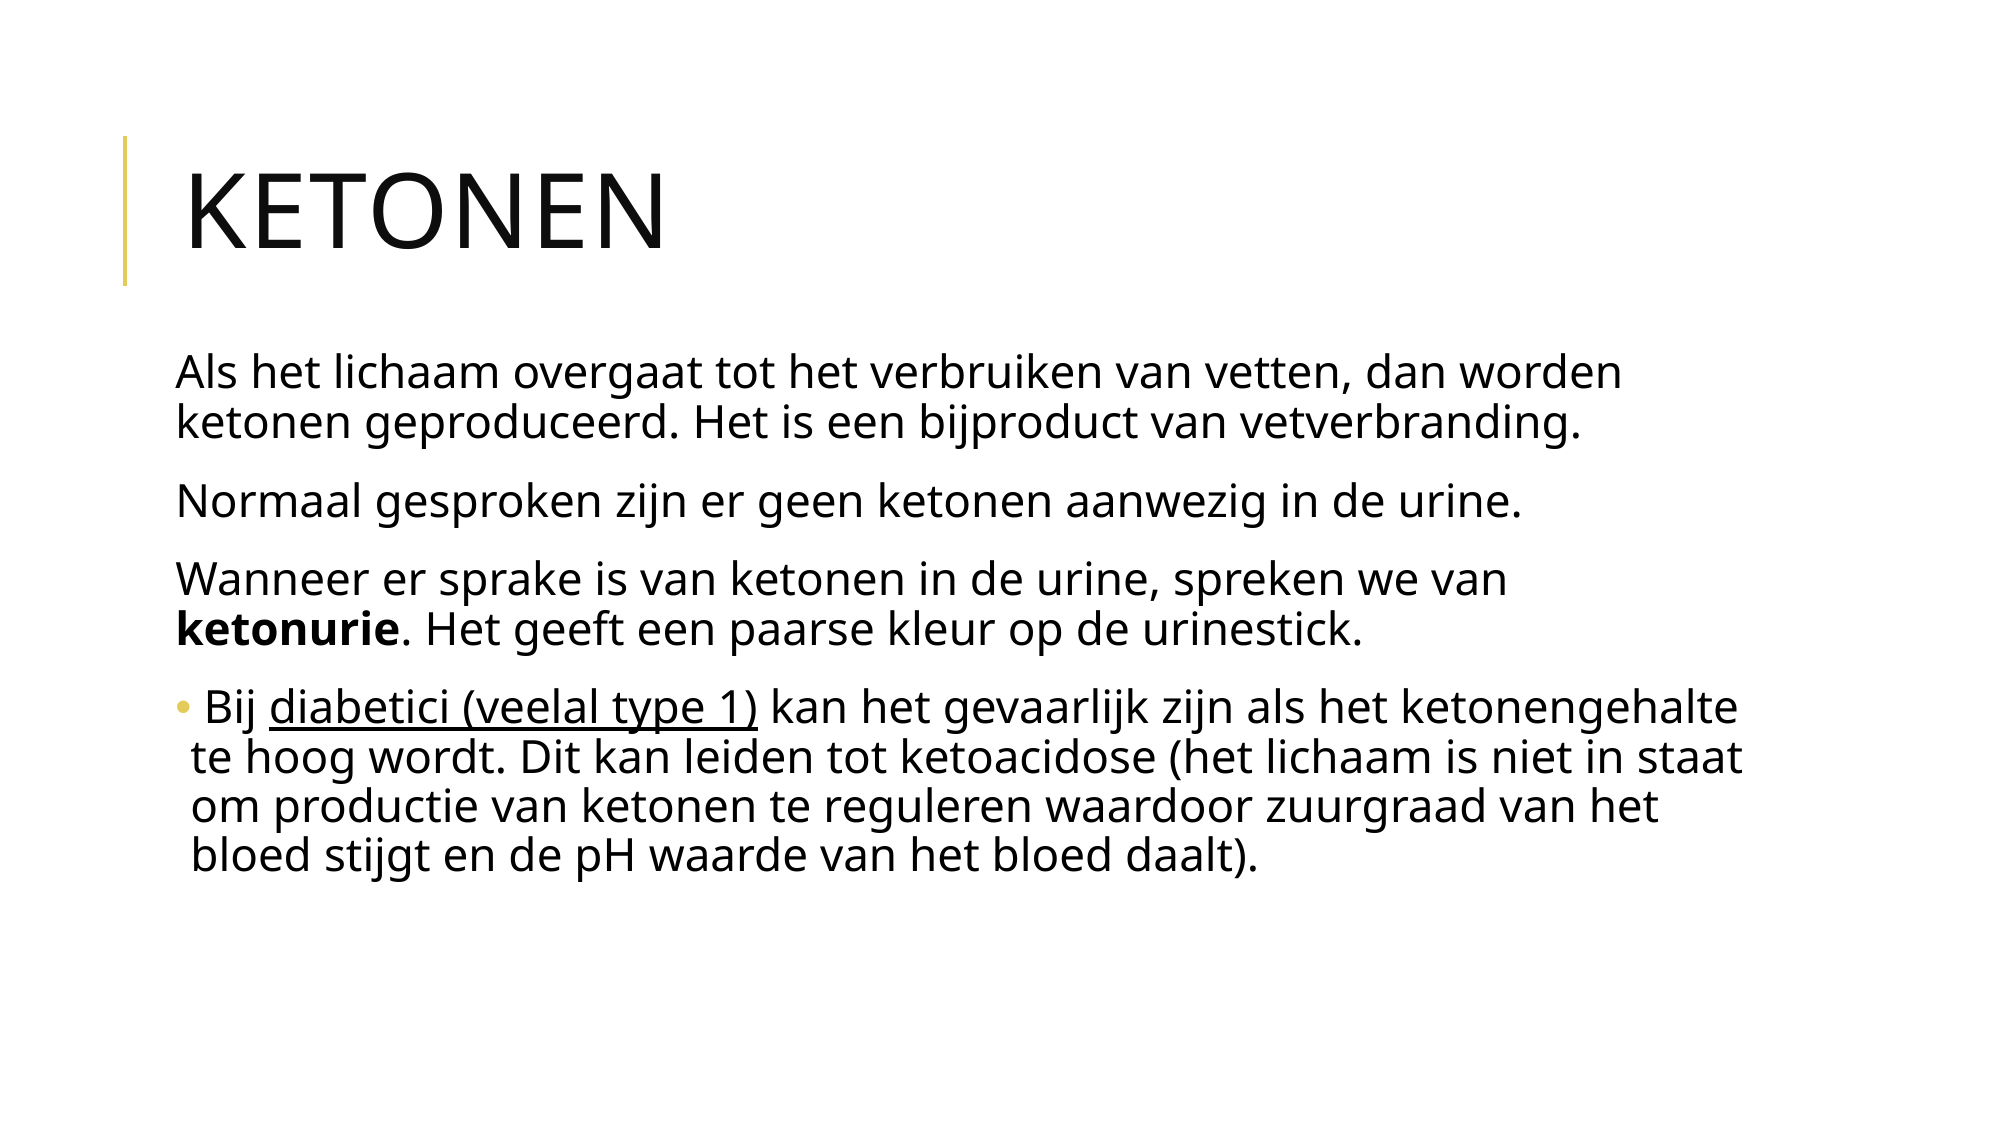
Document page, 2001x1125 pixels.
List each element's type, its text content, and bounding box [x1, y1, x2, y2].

list Als het lichaam overgaat tot het verbruiken van vetten, dan worden ketonen geproduceerd. Het is een bijproduct van vetverbranding. Normaal gesproken zijn er geen ketonen aanwezig in de urine. Wanneer er sprake is van ketonen in de urine, spreken we van ketonurie. Het geeft een paarse kleur op de urinestick. Bij diabetici (veelal type 1) kan het gevaarlijk zijn als het ketonengehalte te hoog wordt. Dit kan leiden tot ketoacidose (het lichaam is niet in staat om productie van ketonen te reguleren waardoor zuurgraad van het bloed stijgt en de pH waarde van het bloed daalt). [168, 341, 1763, 1087]
title ketonen [168, 96, 1763, 341]
